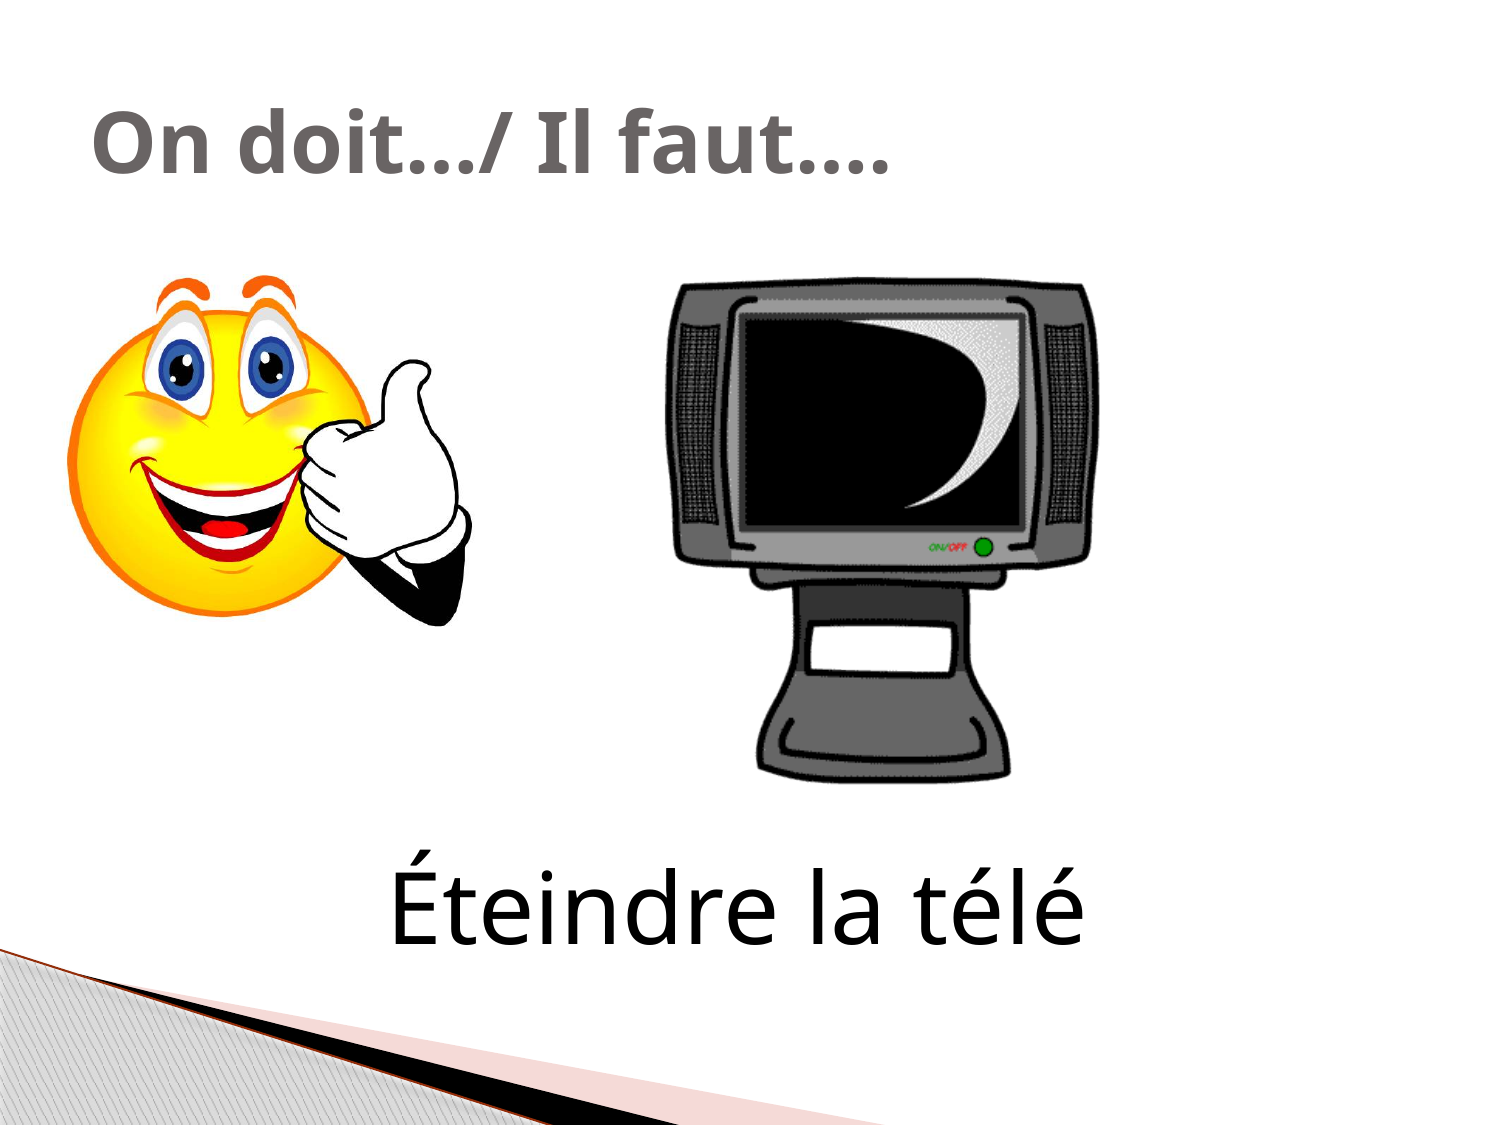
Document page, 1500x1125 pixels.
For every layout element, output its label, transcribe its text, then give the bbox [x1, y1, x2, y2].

picture [662, 274, 1103, 788]
picture [49, 274, 491, 627]
text_box Éteindre la télé [237, 837, 1238, 973]
title On doit…/ Il faut…. [75, 45, 1425, 233]
